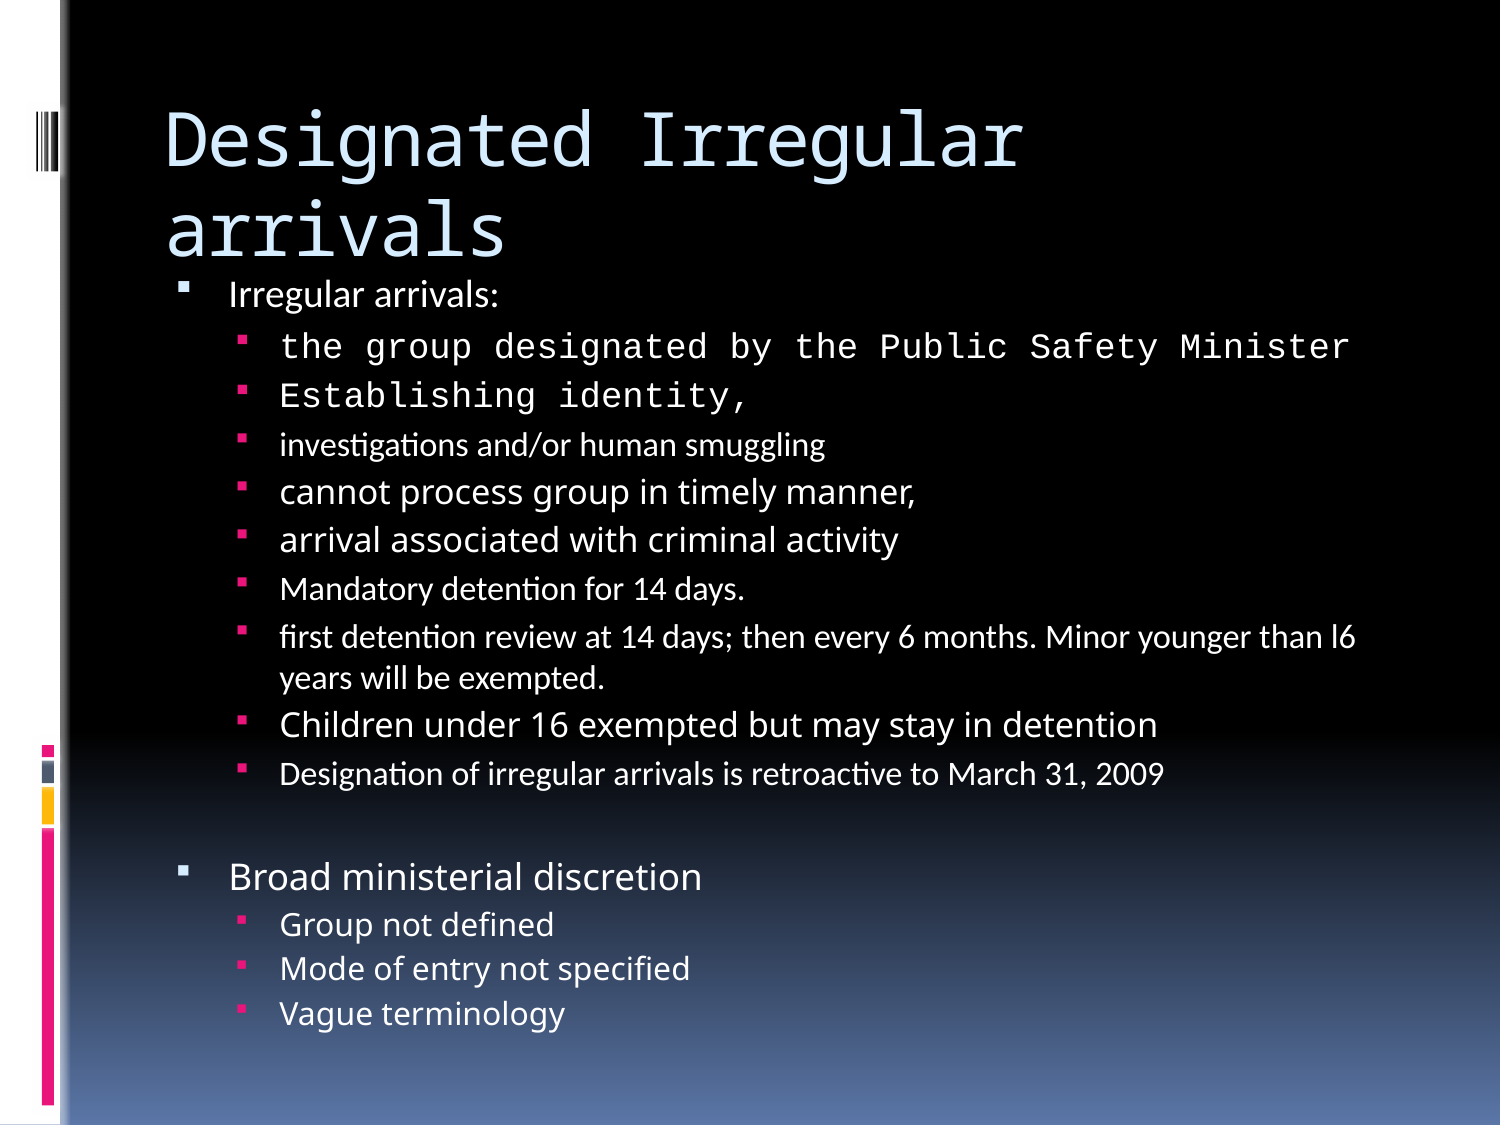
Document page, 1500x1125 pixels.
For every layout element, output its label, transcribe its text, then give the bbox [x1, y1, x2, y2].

list Irregular arrivals: the group designated by the Public Safety Minister Establishing identity, investigations and/or human smuggling cannot process group in timely manner, arrival associated with criminal activity Mandatory detention for 14 days. first detention review at 14 days; then every 6 months. Minor younger than l6 years will be exempted. Children under 16 exempted but may stay in detention Designation of irregular arrivals is retroactive to March 31, 2009 Broad ministerial discretion Group not defined Mode of entry not specified Vague terminology [150, 208, 1425, 1043]
title Designated Irregular arrivals [150, 83, 1425, 208]
